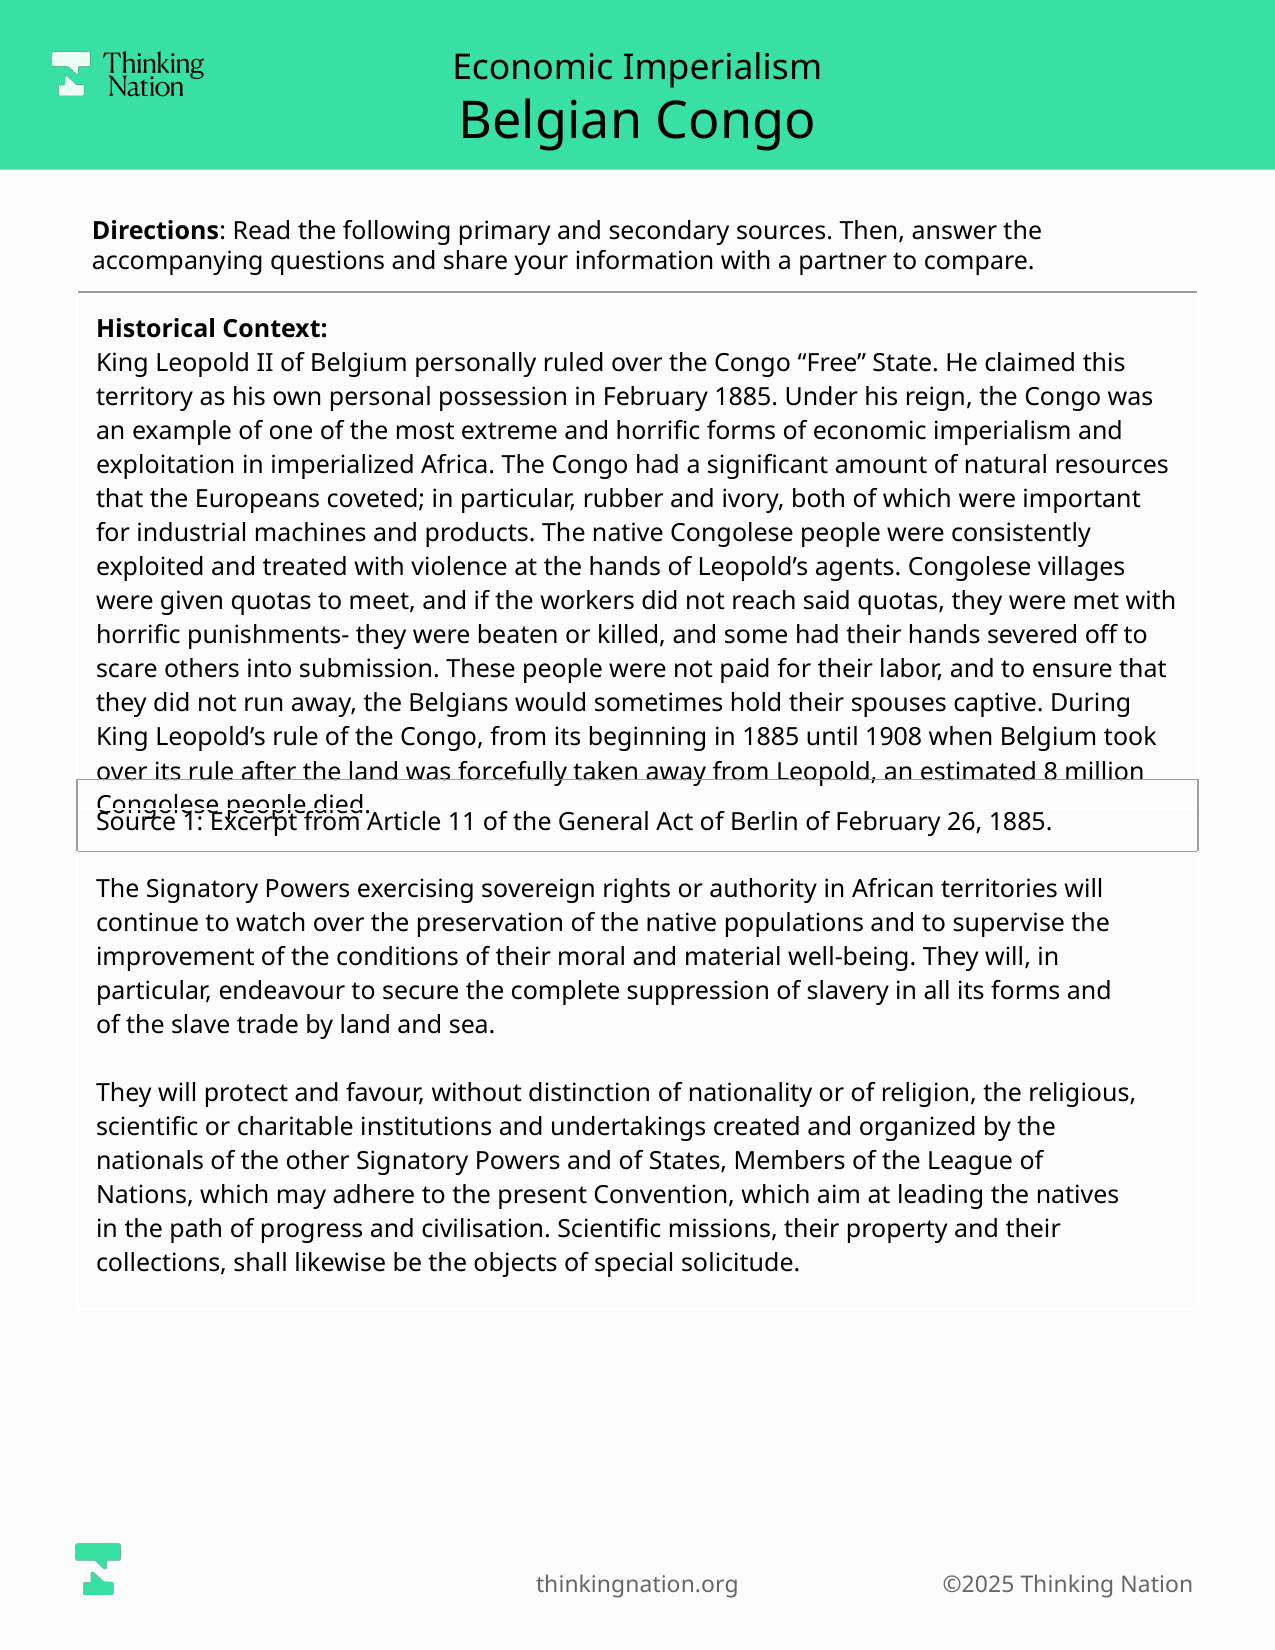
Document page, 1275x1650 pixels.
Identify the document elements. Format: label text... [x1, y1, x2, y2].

picture [35, 37, 210, 110]
table_header Historical Context: King Leopold II of Belgium personally ruled over the Congo “Free” State. He claimed this territory as his own personal possession in February 1885. Under his reign, the Congo was an example of one of the most extreme and horrific forms of economic imperialism and exploitation in imperialized Africa. The Congo had a significant amount of natural resources that the Europeans coveted; in particular, rubber and ivory, both of which were important for industrial machines and products. The native Congolese people were consistently exploited and treated with violence at the hands of Leopold’s agents. Congolese villages were given quotas to meet, and if the workers did not reach said quotas, they were met with horrific punishments- they were beaten or killed, and some had their hands severed off to scare others into submission. These people were not paid for their labor, and to ensure that they did not run away, the Belgians would sometimes hold their spouses captive. During King Leopold’s rule of the Congo, from its beginning in 1885 until 1908 when Belgium took over its rule after the land was forcefully taken away from Leopold, an estimated 8 million Congolese people died. [78, 293, 1197, 779]
text_box Directions: Read the following primary and secondary sources. Then, answer the accompanying questions and share your information with a partner to compare. [76, 199, 1198, 290]
text_box Economic Imperialism Belgian Congo [0, 0, 1275, 170]
picture [62, 1533, 134, 1605]
table_cell The Signatory Powers exercising sovereign rights or authority in African territories will continue to watch over the preservation of the native populations and to supervise the improvement of the conditions of their moral and material well-being. They will, in particular, endeavour to secure the complete suppression of slavery in all its forms and of the slave trade by land and sea. They will protect and favour, without distinction of nationality or of religion, the religious, scientific or charitable institutions and undertakings created and organized by the nationals of the other Signatory Powers and of States, Members of the League of Nations, which may adhere to the present Convention, which aim at leading the natives in the path of progress and civilisation. Scientific missions, their property and their collections, shall likewise be the objects of special solicitude. [78, 852, 1197, 1308]
text_box thinkingnation.org [486, 1553, 789, 1605]
text_box ©2025 Thinking Nation [907, 1553, 1210, 1605]
table_header Source 1: Excerpt from Article 11 of the General Act of Berlin of February 26, 1885. [78, 780, 1197, 851]
